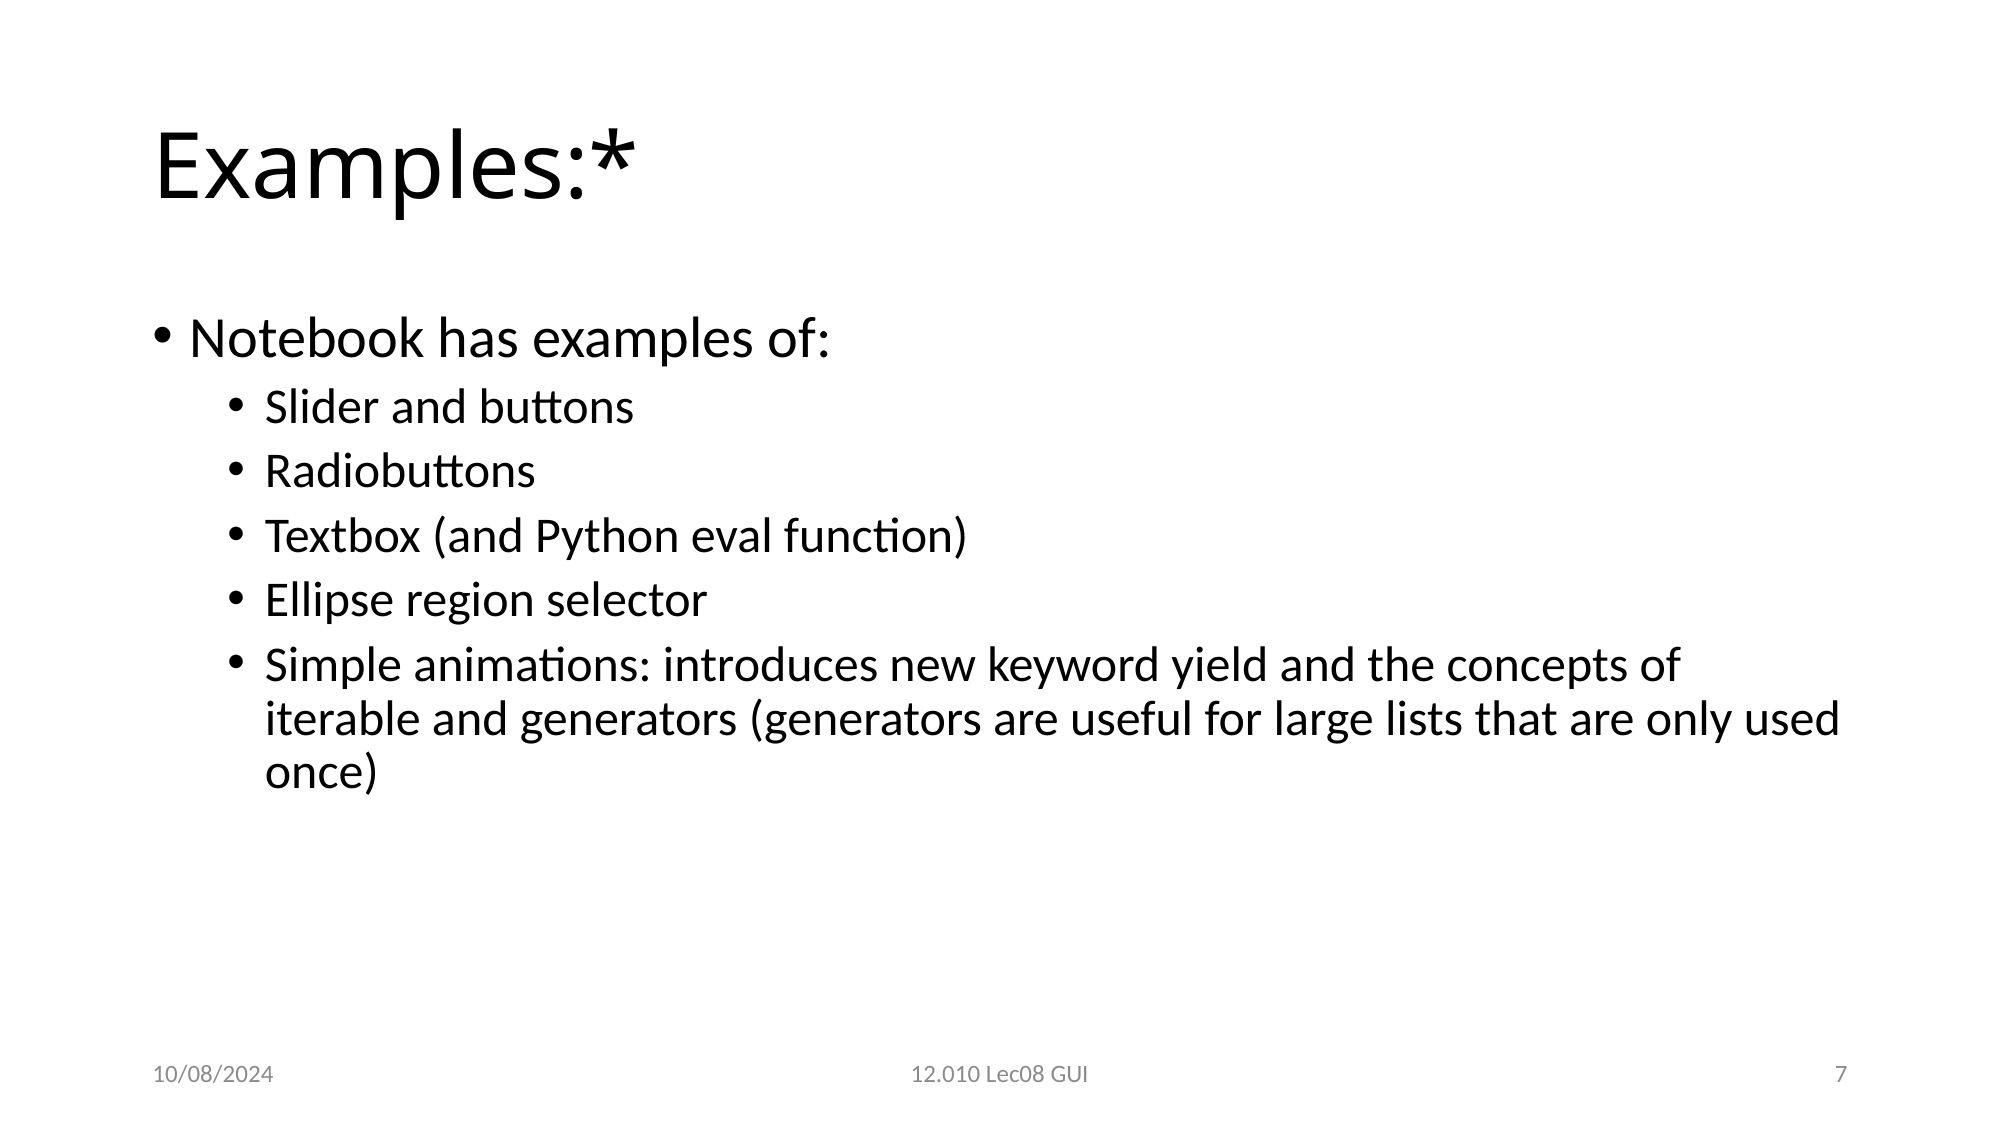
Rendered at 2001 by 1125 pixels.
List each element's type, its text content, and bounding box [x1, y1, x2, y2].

title Examples:* [137, 59, 1863, 278]
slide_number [137, 1042, 588, 1103]
slide_number 7 [1412, 1042, 1863, 1103]
list Notebook has examples of: Slider and buttons Radiobuttons Textbox (and Python eval function) Ellipse region selector Simple animations: introduces new keyword yield and the concepts of iterable and generators (generators are useful for large lists that are only used once) [137, 299, 1863, 1014]
footer 12.010 Lec08 GUI [662, 1042, 1338, 1103]
